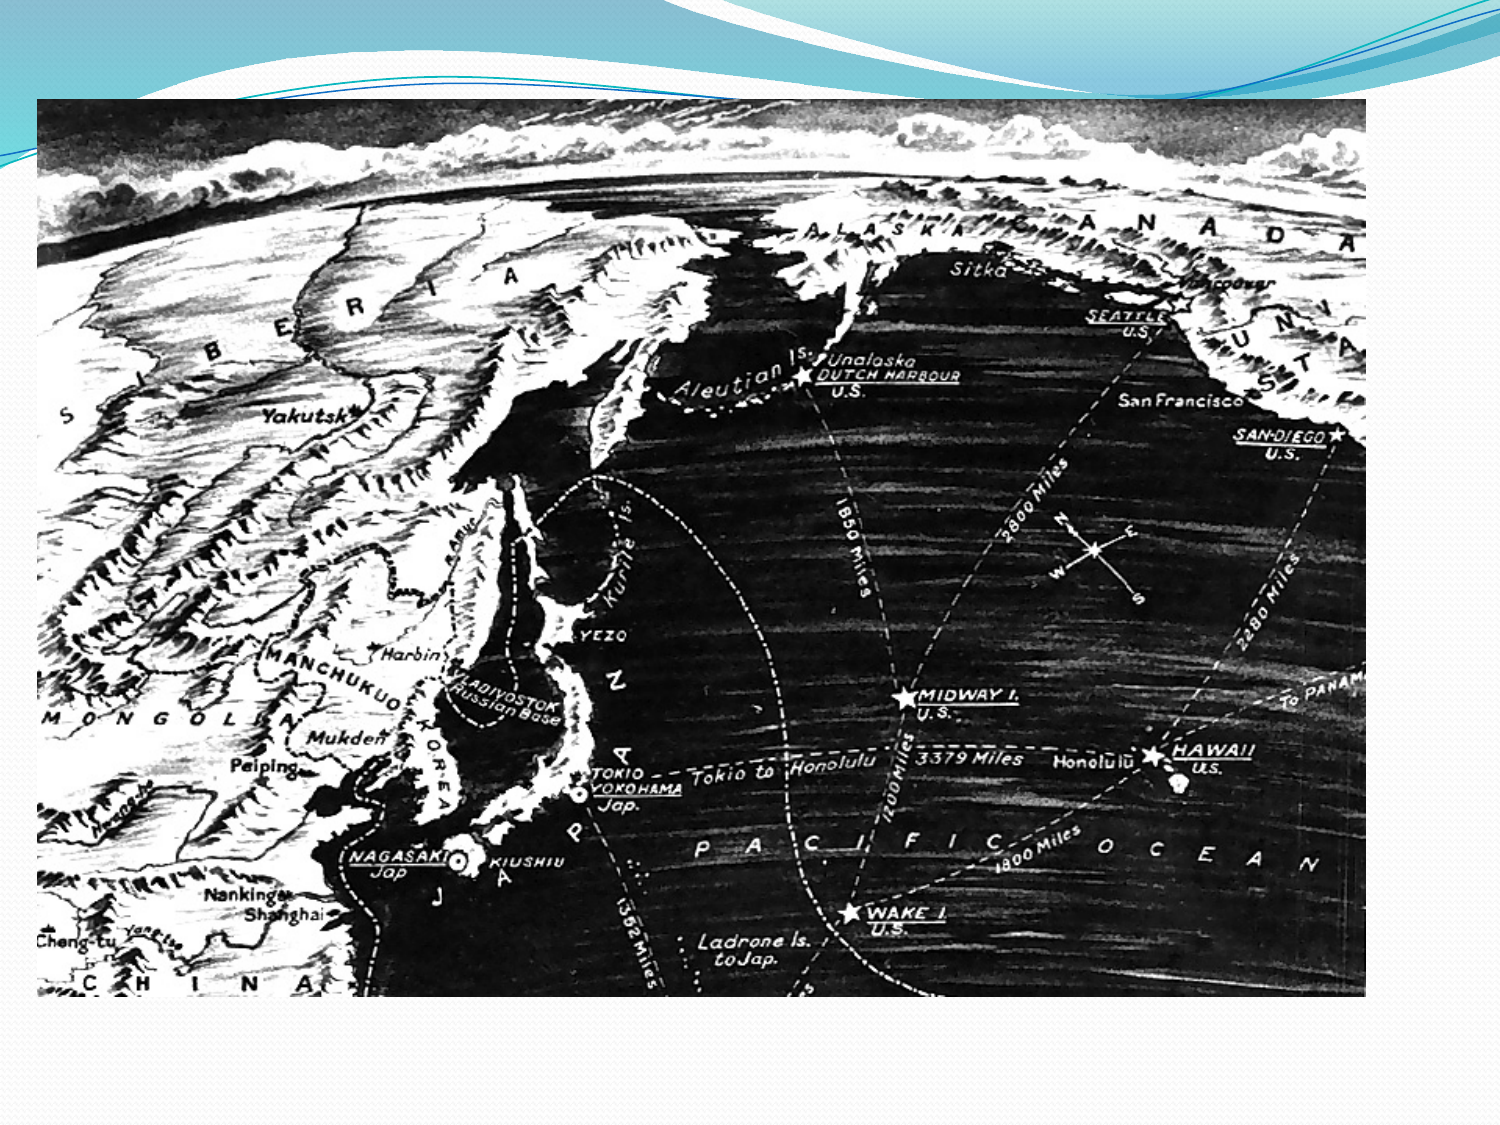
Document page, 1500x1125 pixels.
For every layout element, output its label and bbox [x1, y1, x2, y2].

picture [37, 99, 1366, 998]
